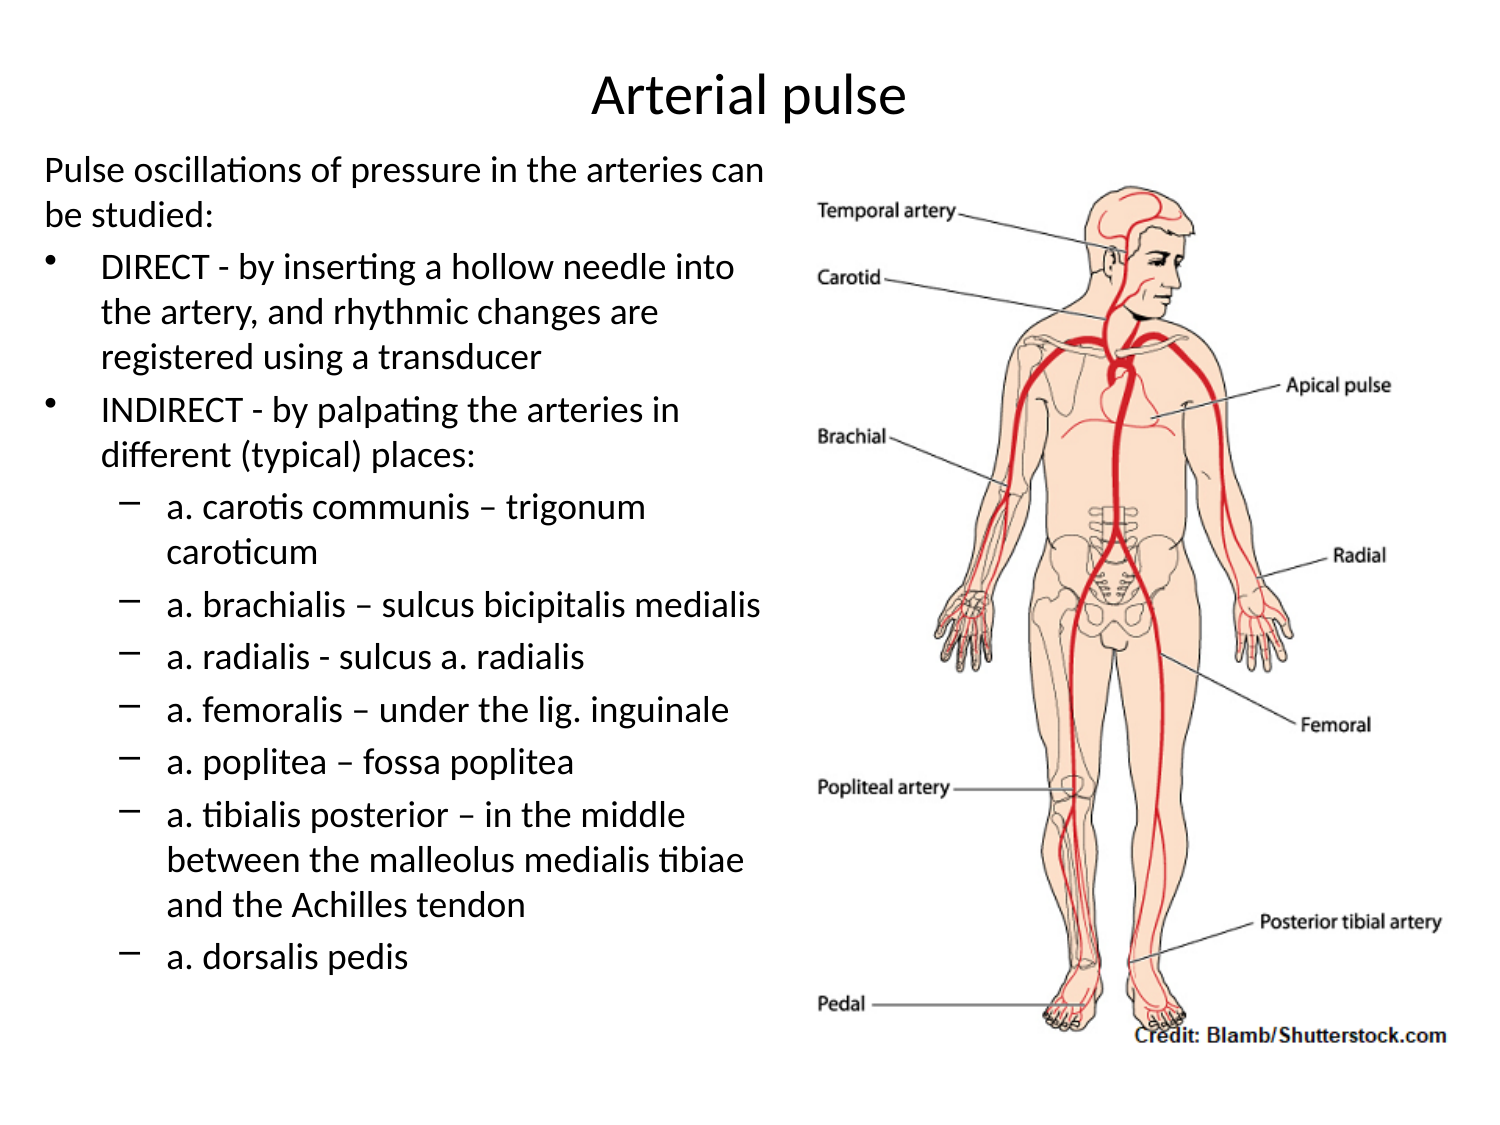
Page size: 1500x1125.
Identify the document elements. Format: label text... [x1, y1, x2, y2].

title Arterial pulse [74, 44, 1426, 138]
picture [796, 172, 1457, 1047]
list Pulse oscillations of pressure in the arteries can be studied: DIRECT - by inserting a hollow needle into the artery, and rhythmic changes are registered using a transducer INDIRECT - by palpating the arteries in different (typical) places: a. carotis communis – trigonum caroticum a. brachialis – sulcus bicipitalis medialis a. radialis - sulcus a. radialis a. femoralis – under the lig. inguinale a. poplitea – fossa poplitea a. tibialis posterior – in the middle between the malleolus medialis tibiae and the Achilles tendon a. dorsalis pedis [29, 136, 786, 1118]
